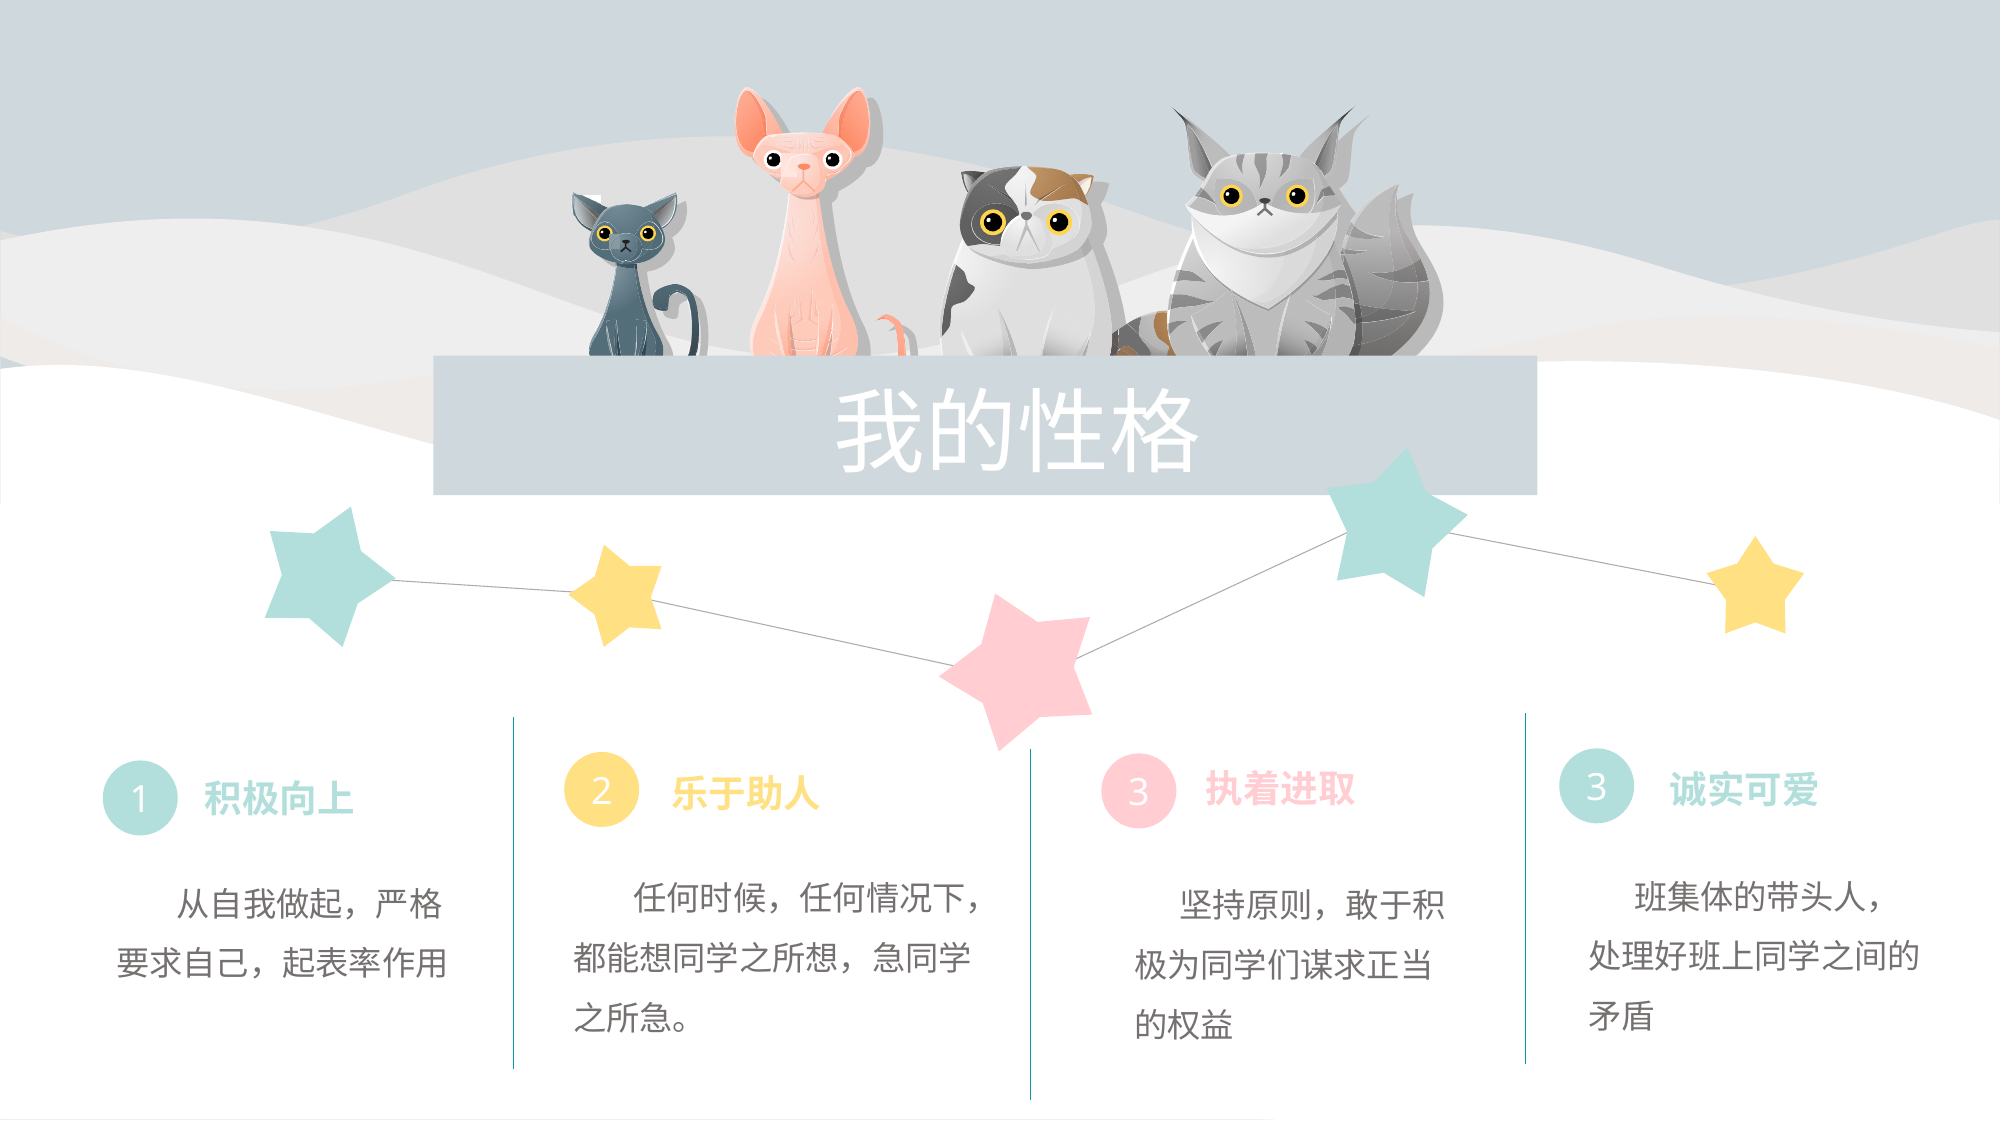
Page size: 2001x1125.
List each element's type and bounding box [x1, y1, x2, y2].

picture [513, 41, 1458, 355]
text_box [634, 596, 995, 675]
text_box [333, 576, 616, 595]
text_box [1060, 530, 1352, 666]
text_box [0, 0, 2000, 1120]
text_box [433, 355, 1538, 496]
text_box [1421, 527, 1748, 591]
